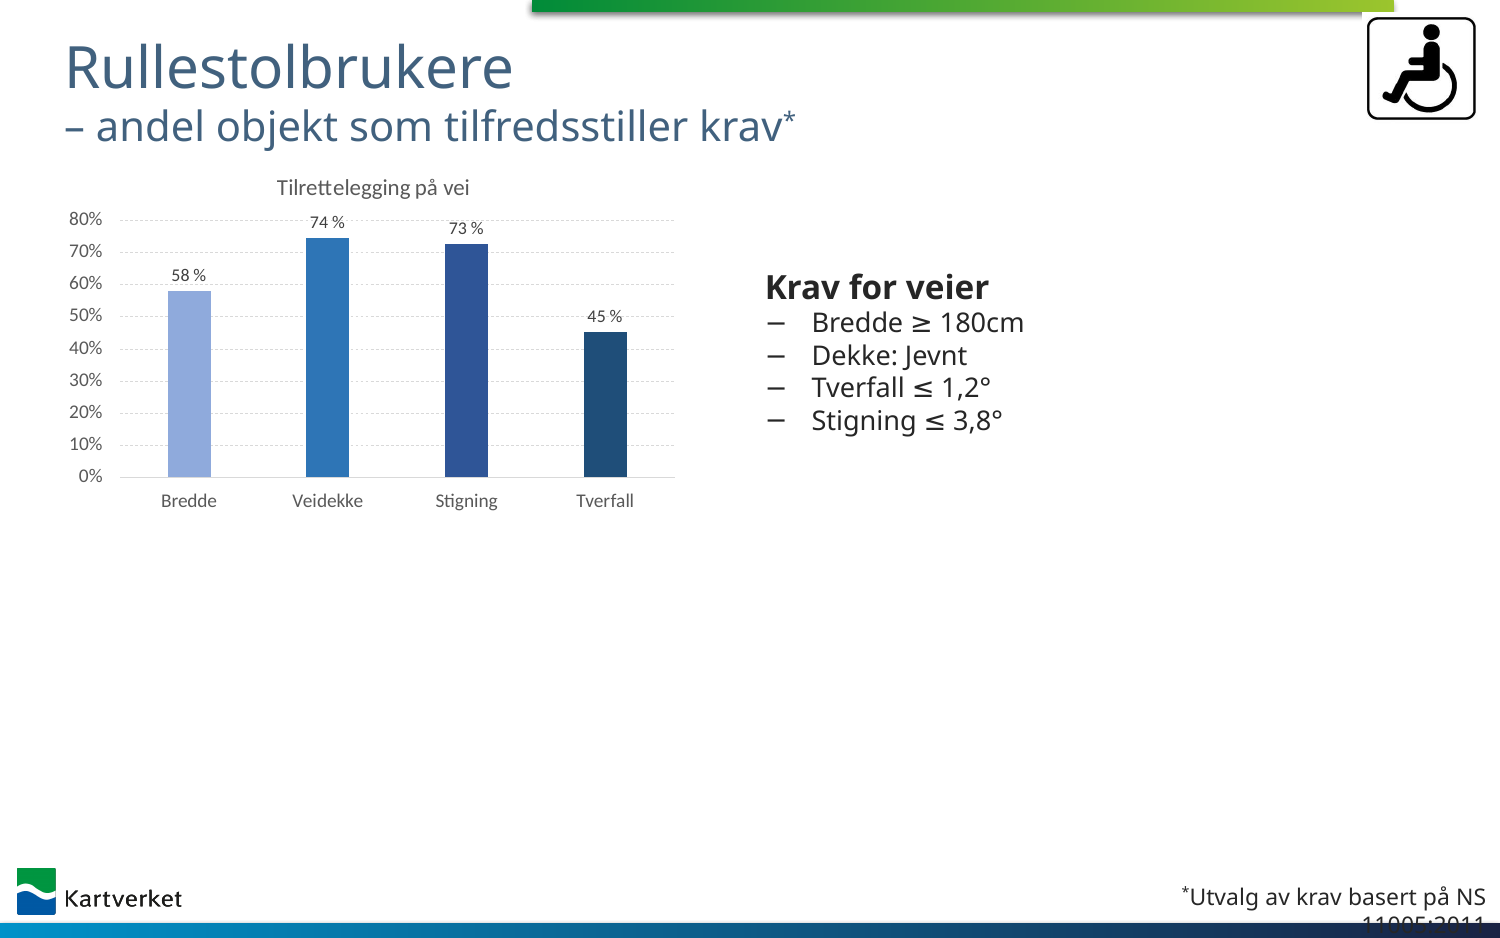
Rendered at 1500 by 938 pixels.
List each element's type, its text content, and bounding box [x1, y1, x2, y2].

text_box Rullestolbrukere – andel objekt som tilfredsstiller krav* [49, 25, 1431, 158]
picture [1362, 12, 1481, 126]
text_box Krav for veier Bredde ≥ 180cm Dekke: Jevnt Tverfall ≤ 1,2° Stigning ≤ 3,8° [750, 258, 1234, 444]
text_box *Utvalg av krav basert på NS 11005:2011 [1068, 873, 1500, 938]
picture [62, 166, 685, 519]
